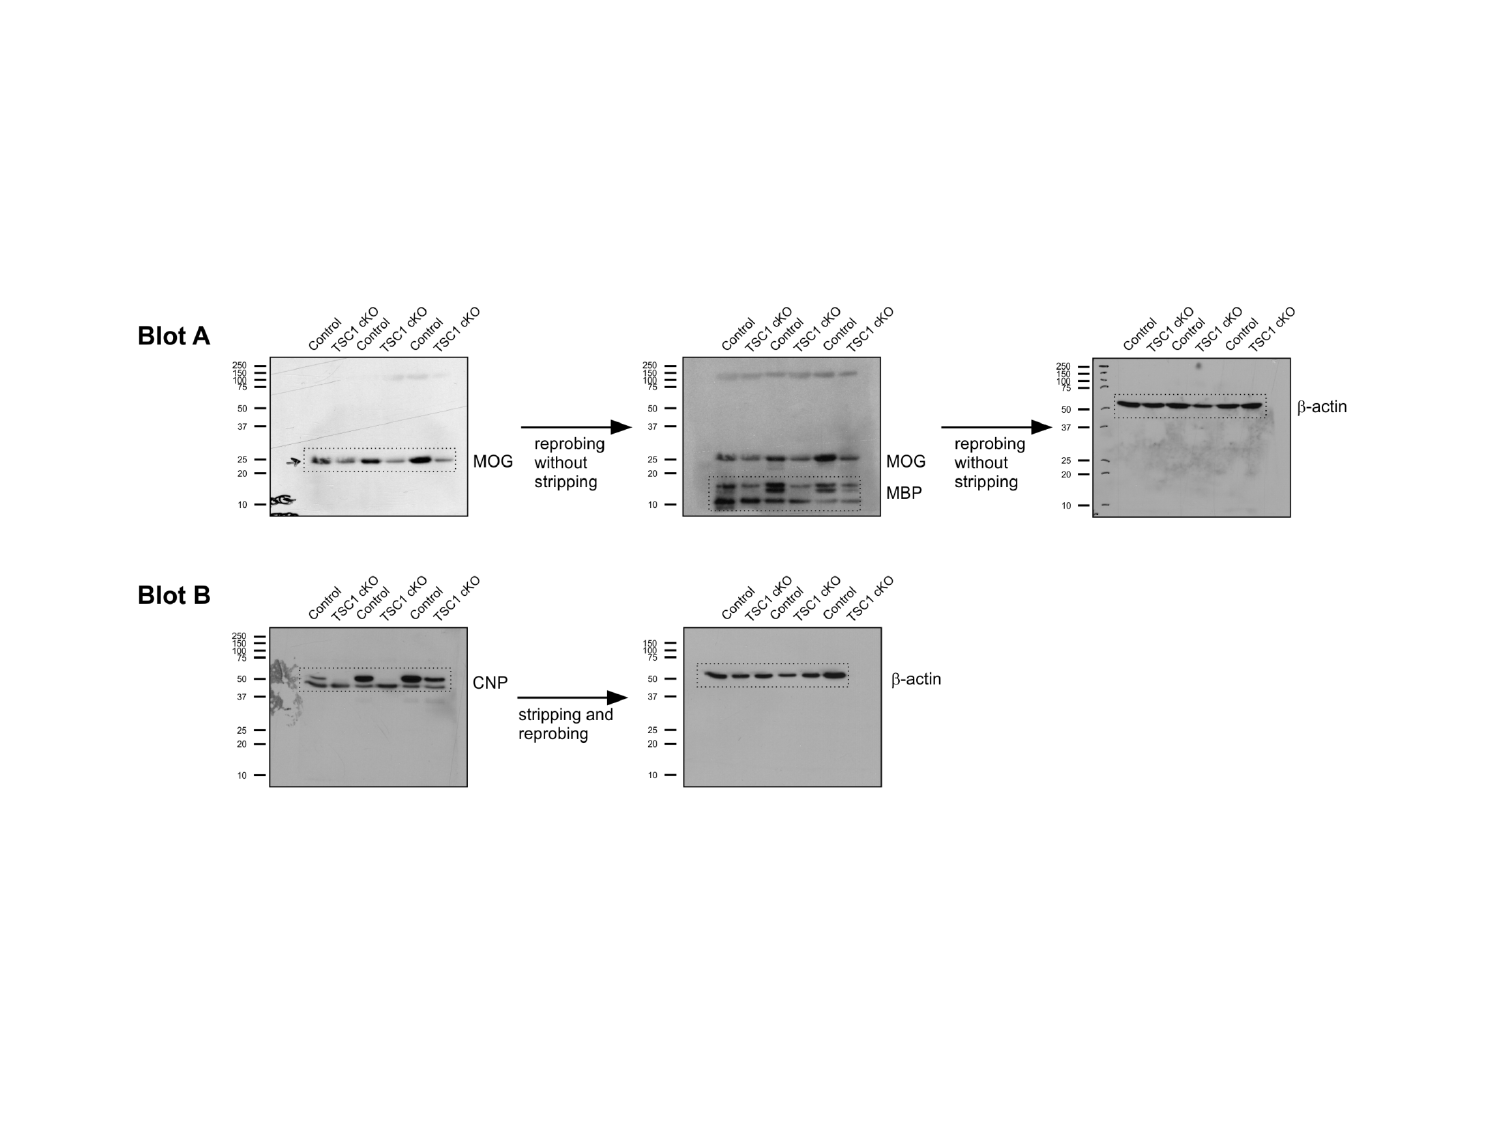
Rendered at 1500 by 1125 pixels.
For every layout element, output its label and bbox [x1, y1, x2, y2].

picture [115, 258, 1385, 867]
